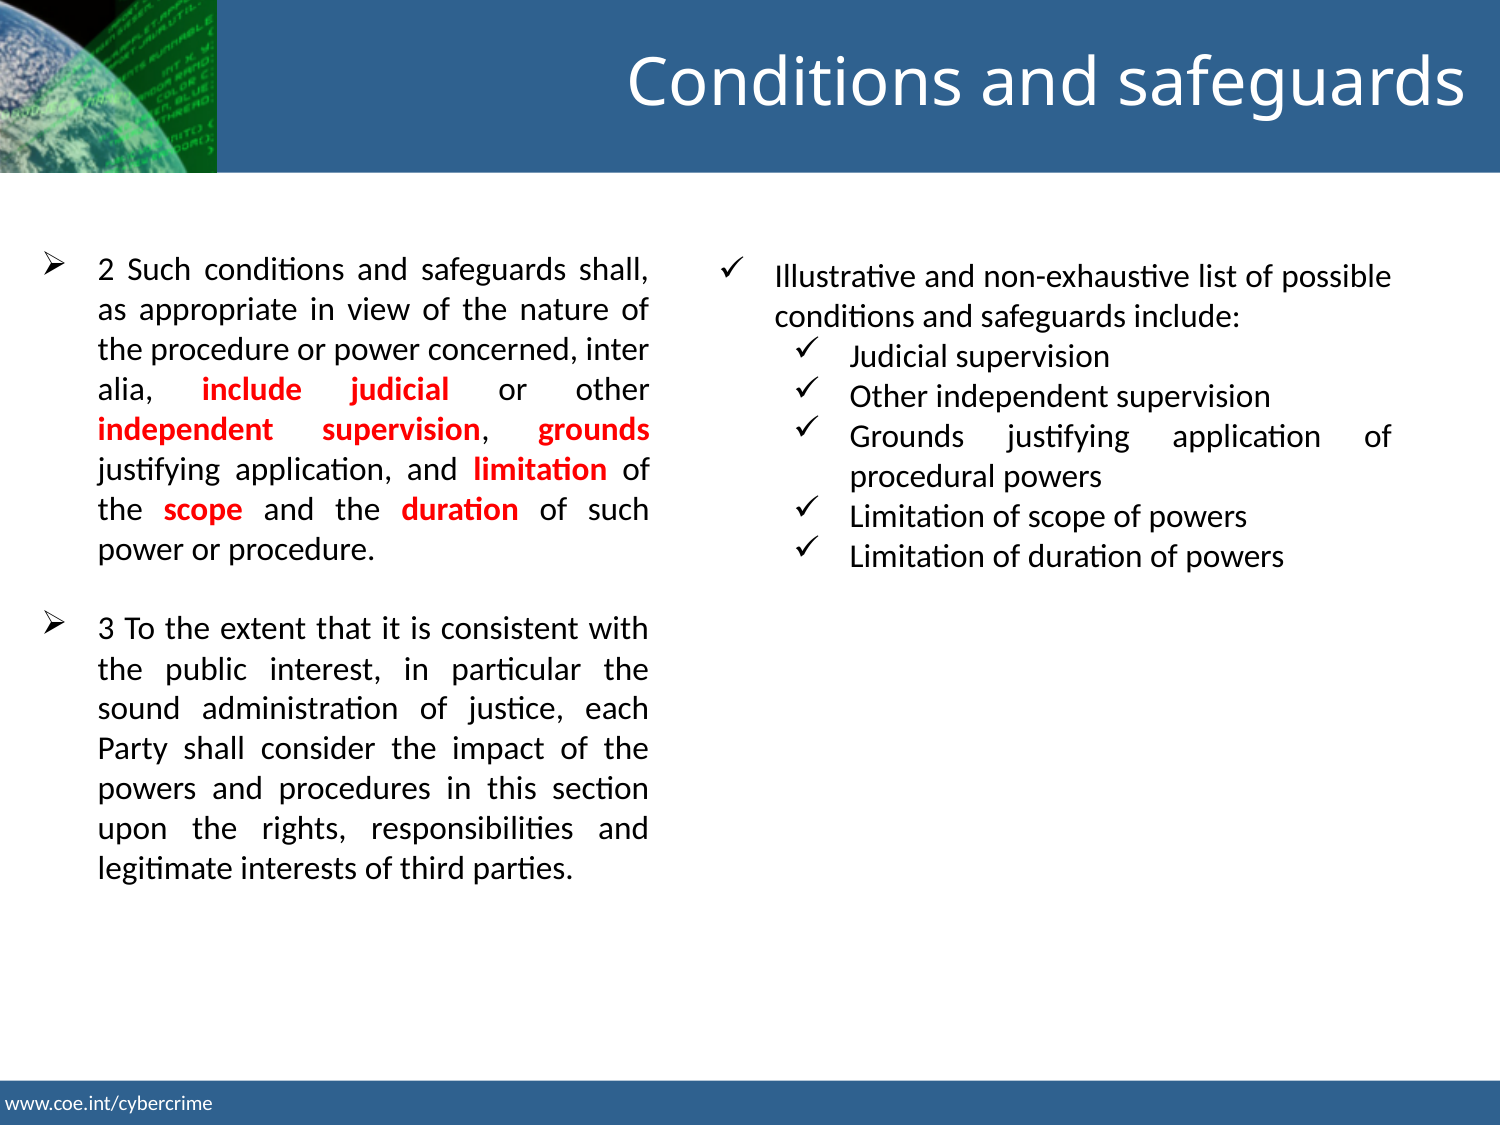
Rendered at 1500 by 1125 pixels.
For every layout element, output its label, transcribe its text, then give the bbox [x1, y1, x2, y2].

picture [0, 0, 217, 173]
text_box Conditions and safeguards [230, 31, 1483, 126]
text_box Illustrative and non-exhaustive list of possible conditions and safeguards include: Judicial supervision Other independent supervision Grounds justifying application of procedural powers Limitation of scope of powers Limitation of duration of powers [703, 247, 1408, 582]
text_box 2 Such conditions and safeguards shall, as appropriate in view of the nature of the procedure or power concerned, inter alia, include judicial or other independent supervision, grounds justifying application, and limitation of the scope and the duration of such power or procedure. 3 To the extent that it is consistent with the public interest, in particular the sound administration of justice, each Party shall consider the impact of the powers and procedures in this section upon the rights, responsibilities and legitimate interests of third parties. [26, 240, 665, 894]
